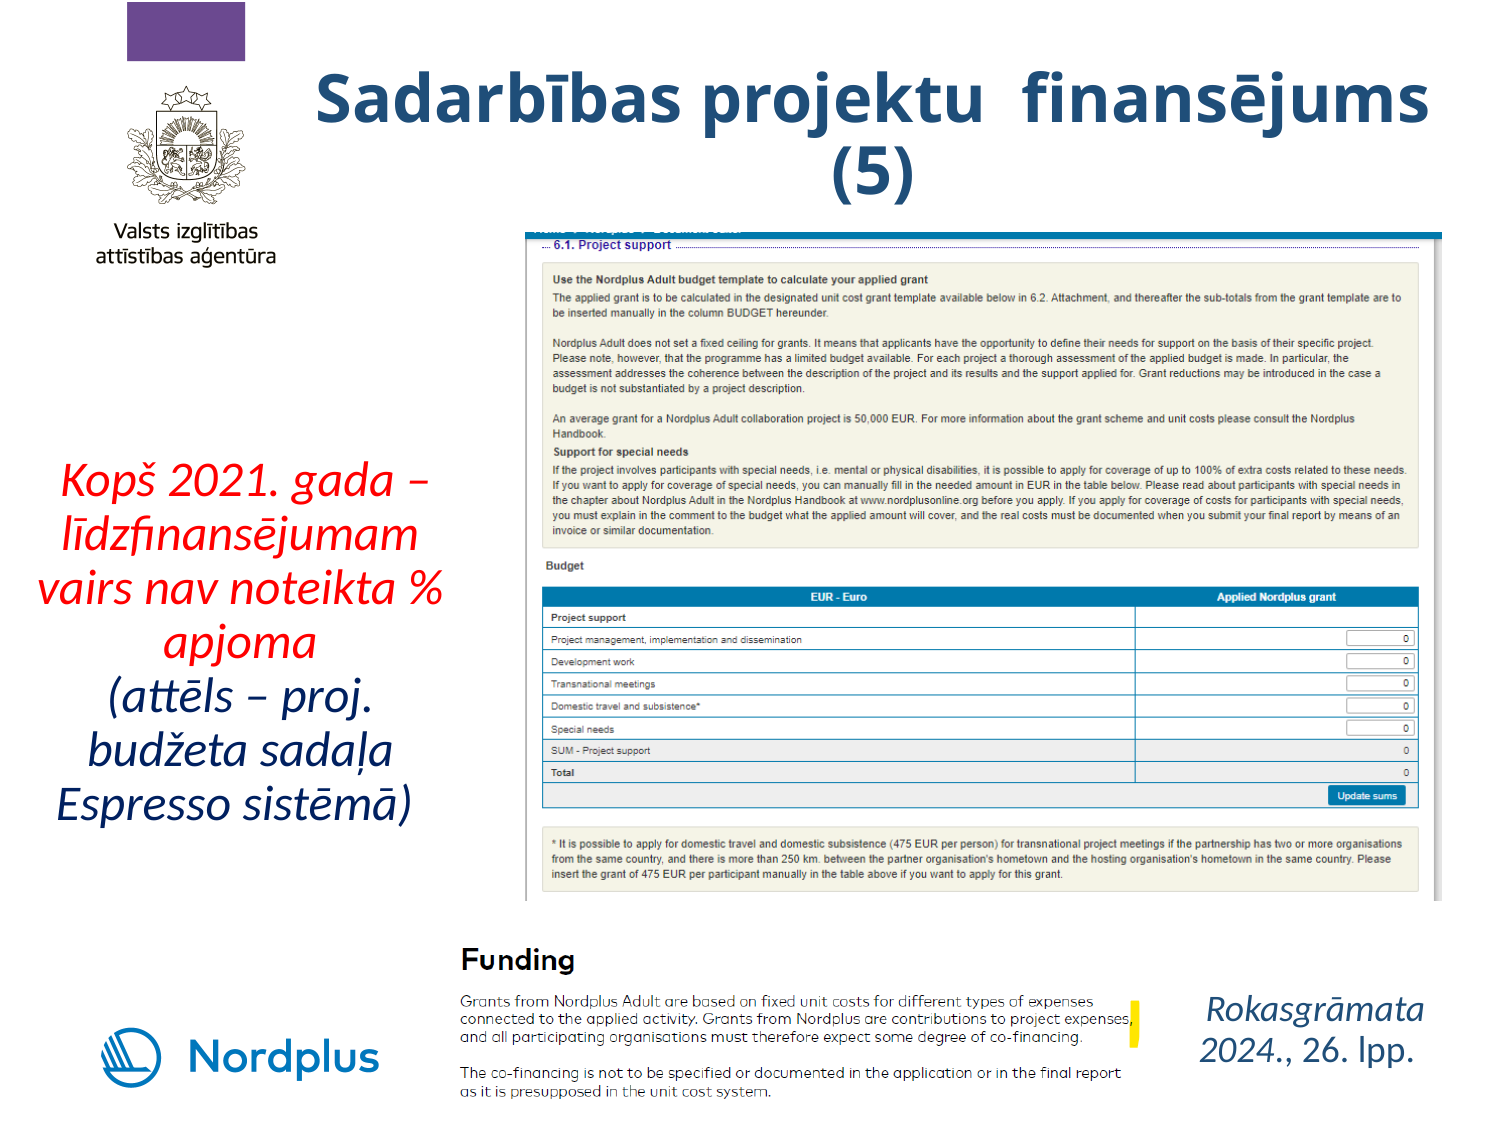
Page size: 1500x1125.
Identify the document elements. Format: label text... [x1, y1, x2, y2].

picture [0, 0, 1500, 1125]
title Sadarbības projektu finansējums (5) [258, 59, 1489, 215]
text_box Kopš 2021. gada – līdzfinansējumam vairs nav noteikta % apjoma (attēls – proj. budžeta sadaļa Espresso sistēmā) [11, 445, 469, 839]
text_box Rokasgrāmata 2024., 26. lpp. [1167, 981, 1489, 1078]
